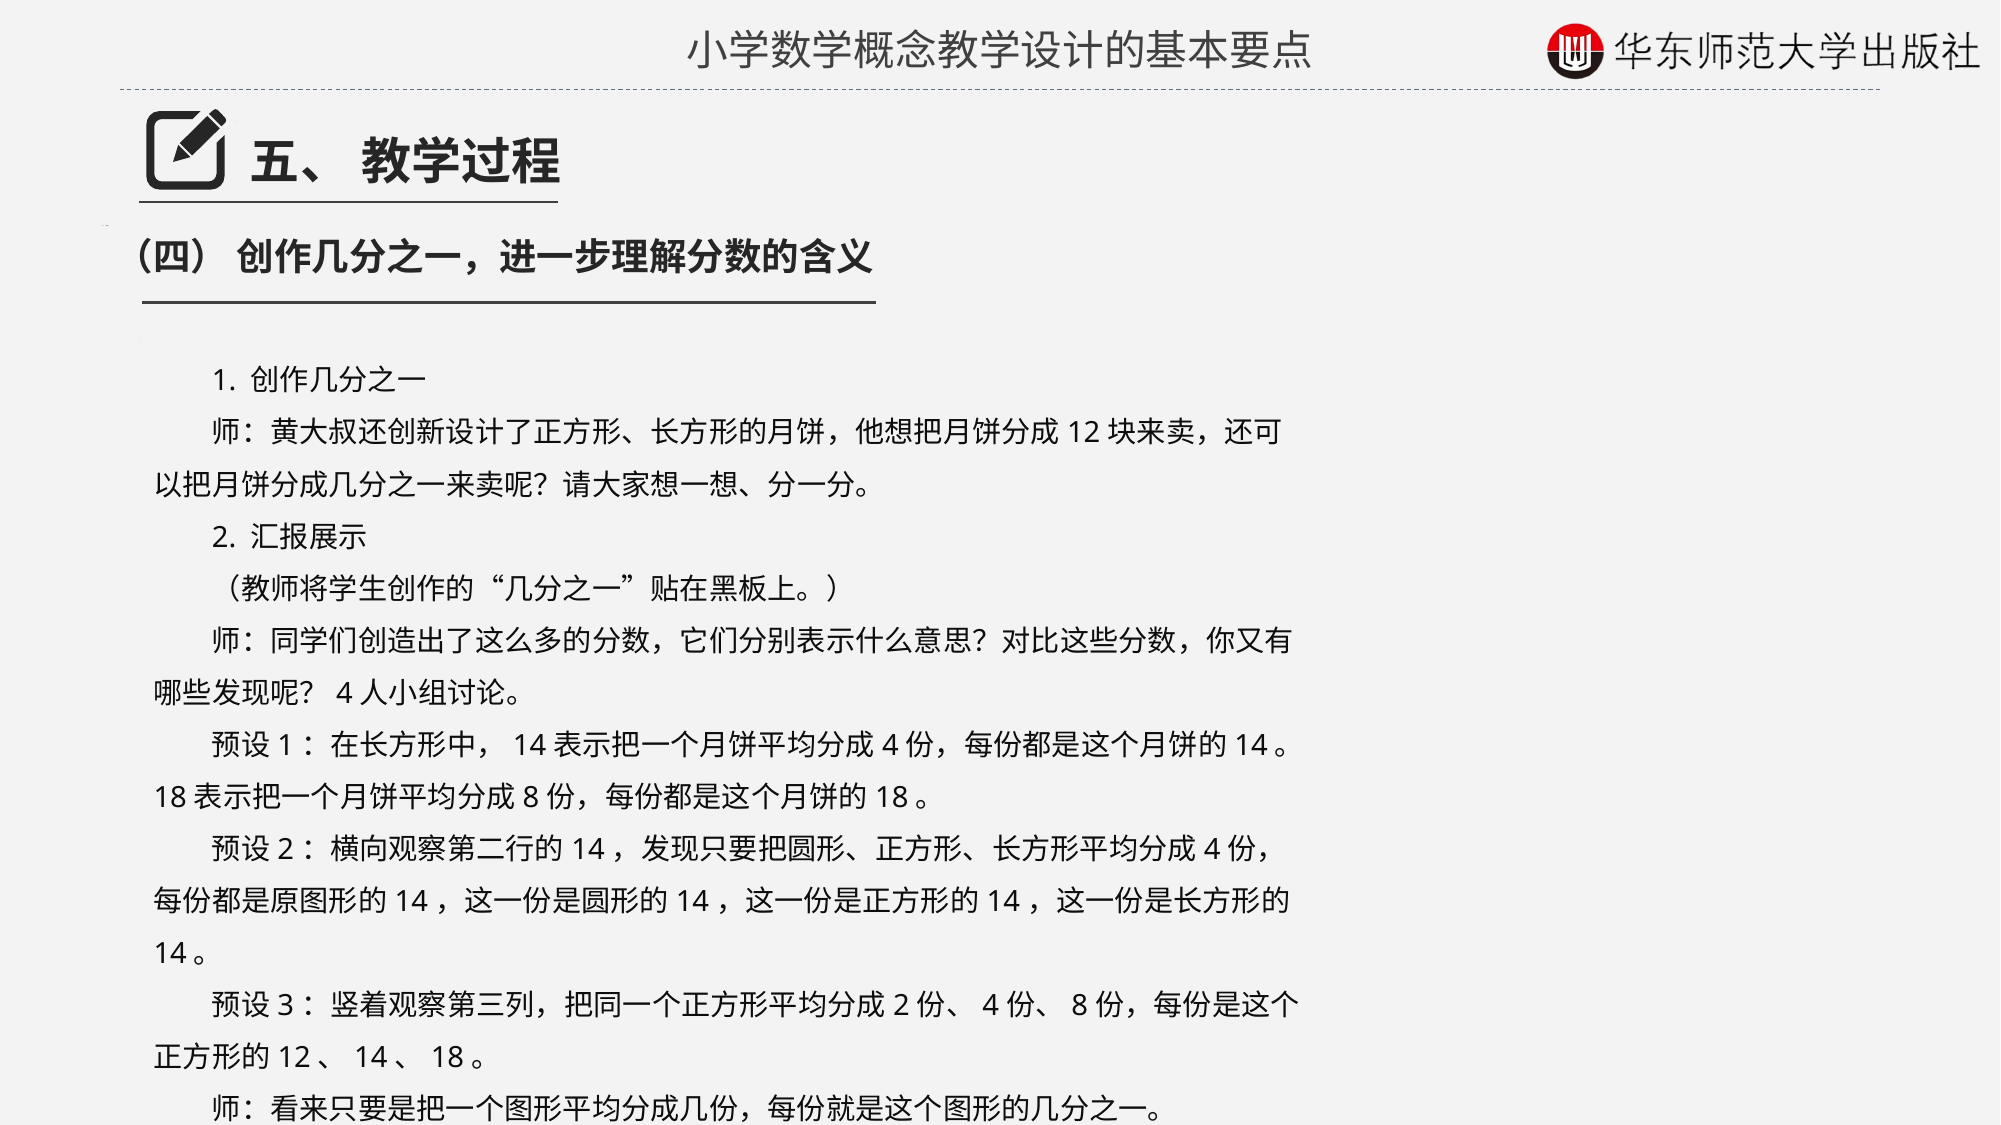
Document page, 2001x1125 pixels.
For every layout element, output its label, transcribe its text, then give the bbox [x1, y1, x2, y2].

text_box [146, 111, 225, 190]
text_box （四） 创作几分之一，进一步理解分数的含义 [101, 225, 1163, 286]
text_box 1. 创作几分之一 师：黄大叔还创新设计了正方形、长方形的月饼，他想把月饼分成12块来卖，还可以把月饼分成几分之一来卖呢？请大家想一想、分一分。 2. 汇报展示 （教师将学生创作的“几分之一”贴在黑板上。） 师：同学们创造出了这么多的分数，它们分别表示什么意思？对比这些分数，你又有哪些发现呢？4人小组讨论。 预设1：在长方形中，14表示把一个月饼平均分成4份，每份都是这个月饼的14。18表示把一个月饼平均分成8份，每份都是这个月饼的18。 预设2：横向观察第二行的14，发现只要把圆形、正方形、长方形平均分成4份，每份都是原图形的14，这一份是圆形的14，这一份是正方形的14，这一份是长方形的14。 预设3：竖着观察第三列，把同一个正方形平均分成2份、4份、8份，每份是这个正方形的12、14、18。 师：看来只要是把一个图形平均分成几份，每份就是这个图形的几分之一。 [138, 337, 1320, 1125]
text_box 小学数学概念教学设计的基本要点 [680, 23, 1320, 74]
text_box 五、 教学过程 [235, 121, 1147, 197]
text_box [208, 109, 227, 127]
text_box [1536, 13, 1989, 83]
